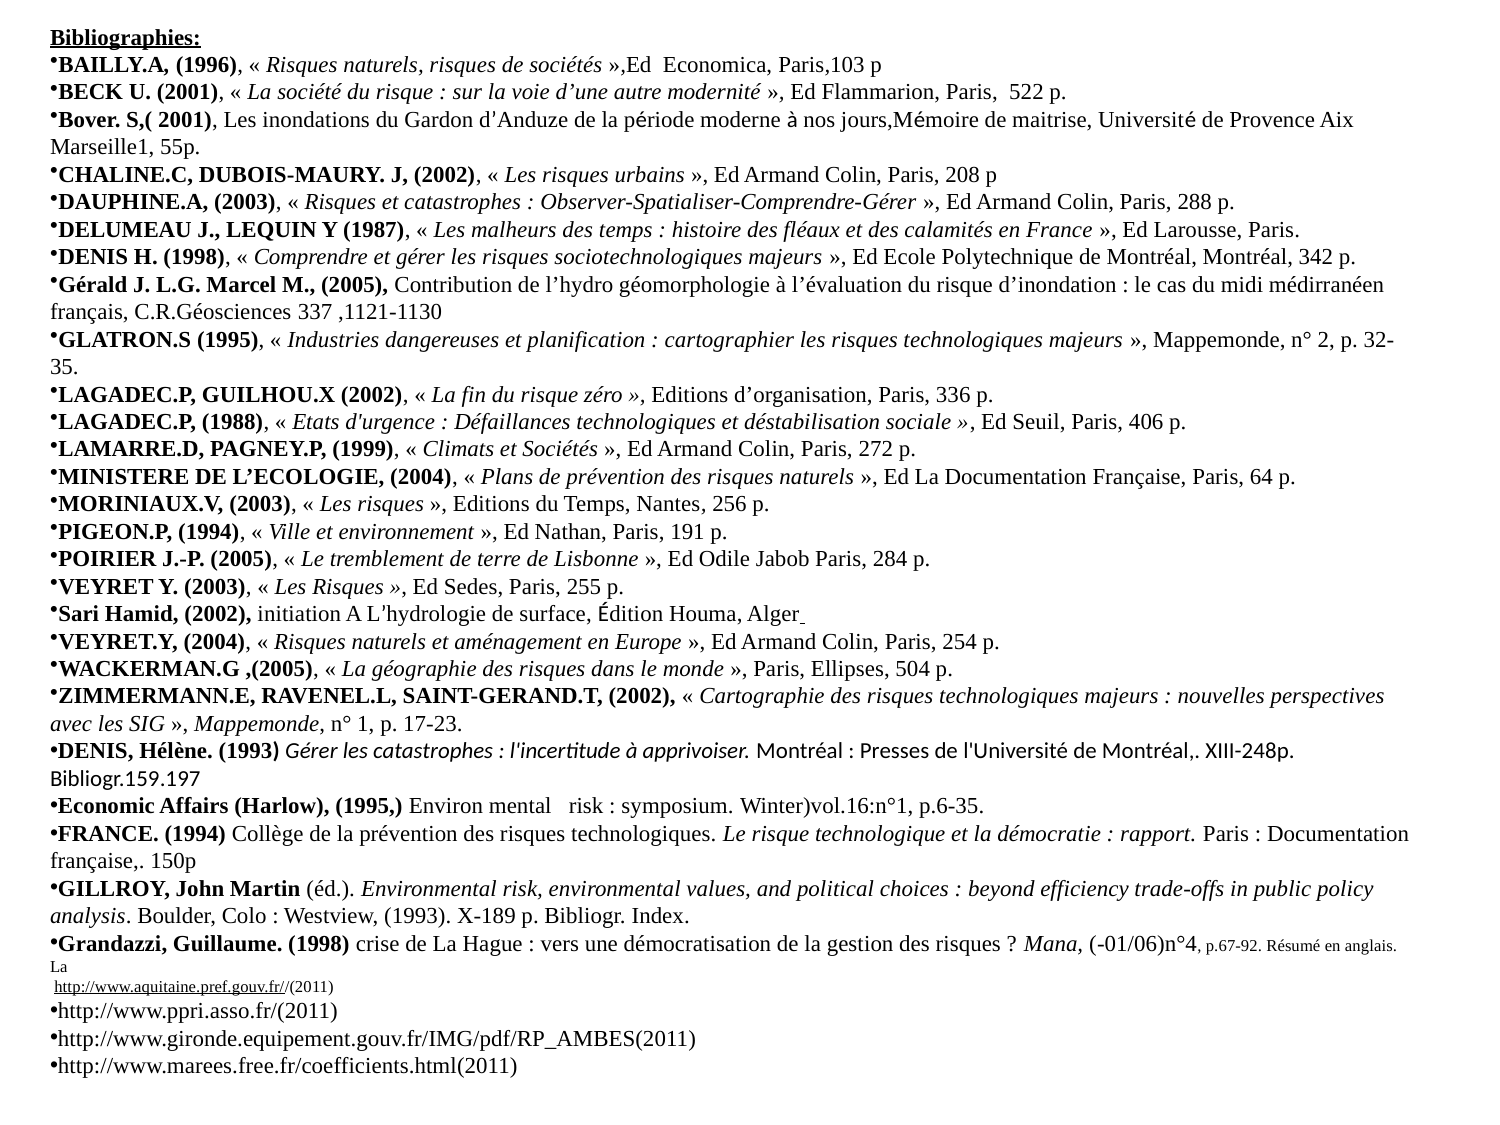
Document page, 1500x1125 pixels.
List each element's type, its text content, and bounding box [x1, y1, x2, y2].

text_box Bibliographies: BAILLY.A, (1996), « Risques naturels, risques de sociétés »,Ed Economica, Paris,103 p BECK U. (2001), « La société du risque : sur la voie d’une autre modernité », Ed Flammarion, Paris, 522 p. Bover. S,( 2001), Les inondations du Gardon d’Anduze de la période moderne à nos jours,Mémoire de maitrise, Université de Provence Aix Marseille1, 55p. CHALINE.C, DUBOIS-MAURY. J, (2002), « Les risques urbains », Ed Armand Colin, Paris, 208 p DAUPHINE.A, (2003), « Risques et catastrophes : Observer-Spatialiser-Comprendre-Gérer », Ed Armand Colin, Paris, 288 p. DELUMEAU J., LEQUIN Y (1987), « Les malheurs des temps : histoire des fléaux et des calamités en France », Ed Larousse, Paris. DENIS H. (1998), « Comprendre et gérer les risques sociotechnologiques majeurs », Ed Ecole Polytechnique de Montréal, Montréal, 342 p. Gérald J. L.G. Marcel M., (2005), Contribution de l’hydro géomorphologie à l’évaluation du risque d’inondation : le cas du midi médirranéen français, C.R.Géosciences 337 ,1121-1130 GLATRON.S (1995), « Industries dangereuses et planification : cartographier les risques technologiques majeurs », Mappemonde, n° 2, p. 32-35. LAGADEC.P, GUILHOU.X (2002), « La fin du risque zéro », Editions d’organisation, Paris, 336 p. LAGADEC.P, (1988), « Etats d'urgence : Défaillances technologiques et déstabilisation sociale », Ed Seuil, Paris, 406 p. LAMARRE.D, PAGNEY.P, (1999), « Climats et Sociétés », Ed Armand Colin, Paris, 272 p. MINISTERE DE L’ECOLOGIE, (2004), « Plans de prévention des risques naturels », Ed La Documentation Française, Paris, 64 p. MORINIAUX.V, (2003), « Les risques », Editions du Temps, Nantes, 256 p. PIGEON.P, (1994), « Ville et environnement », Ed Nathan, Paris, 191 p. POIRIER J.-P. (2005), « Le tremblement de terre de Lisbonne », Ed Odile Jabob Paris, 284 p. VEYRET Y. (2003), « Les Risques », Ed Sedes, Paris, 255 p. Sari Hamid, (2002), initiation A L’hydrologie de surface, Édition Houma, Alger VEYRET.Y, (2004), « Risques naturels et aménagement en Europe », Ed Armand Colin, Paris, 254 p. WACKERMAN.G ,(2005), « La géographie des risques dans le monde », Paris, Ellipses, 504 p. ZIMMERMANN.E, RAVENEL.L, SAINT-GERAND.T, (2002), « Cartographie des risques technologiques majeurs : nouvelles perspectives avec les SIG », Mappemonde, n° 1, p. 17-23. DENIS, Hélène. (1993) Gérer les catastrophes : l'incertitude à apprivoiser. Montréal : Presses de l'Université de Montréal,. XIII-248p. Bibliogr.159.197 Economic Affairs (Harlow), (1995,) Environ mental risk : symposium. Winter)vol.16:n°1, p.6-35. FRANCE. (1994) Collège de la prévention des risques technologiques. Le risque technologique et la démocratie : rapport. Paris : Documentation française,. 150p GILLROY, John Martin (éd.). Environmental risk, environmental values, and political choices : beyond efficiency trade-offs in public policy analysis. Boulder, Colo : Westview, (1993). X-189 p. Bibliogr. Index. Grandazzi, Guillaume. (1998) crise de La Hague : vers une démocratisation de la gestion des risques ? Mana, (-01/06)n°4, p.67-92. Résumé en anglais. La http://www.aquitaine.pref.gouv.fr//(2011) http://www.ppri.asso.fr/(2011) http://www.gironde.equipement.gouv.fr/IMG/pdf/RP_AMBES(2011) http://www.marees.free.fr/coefficients.html(2011) [35, 14, 1430, 1111]
